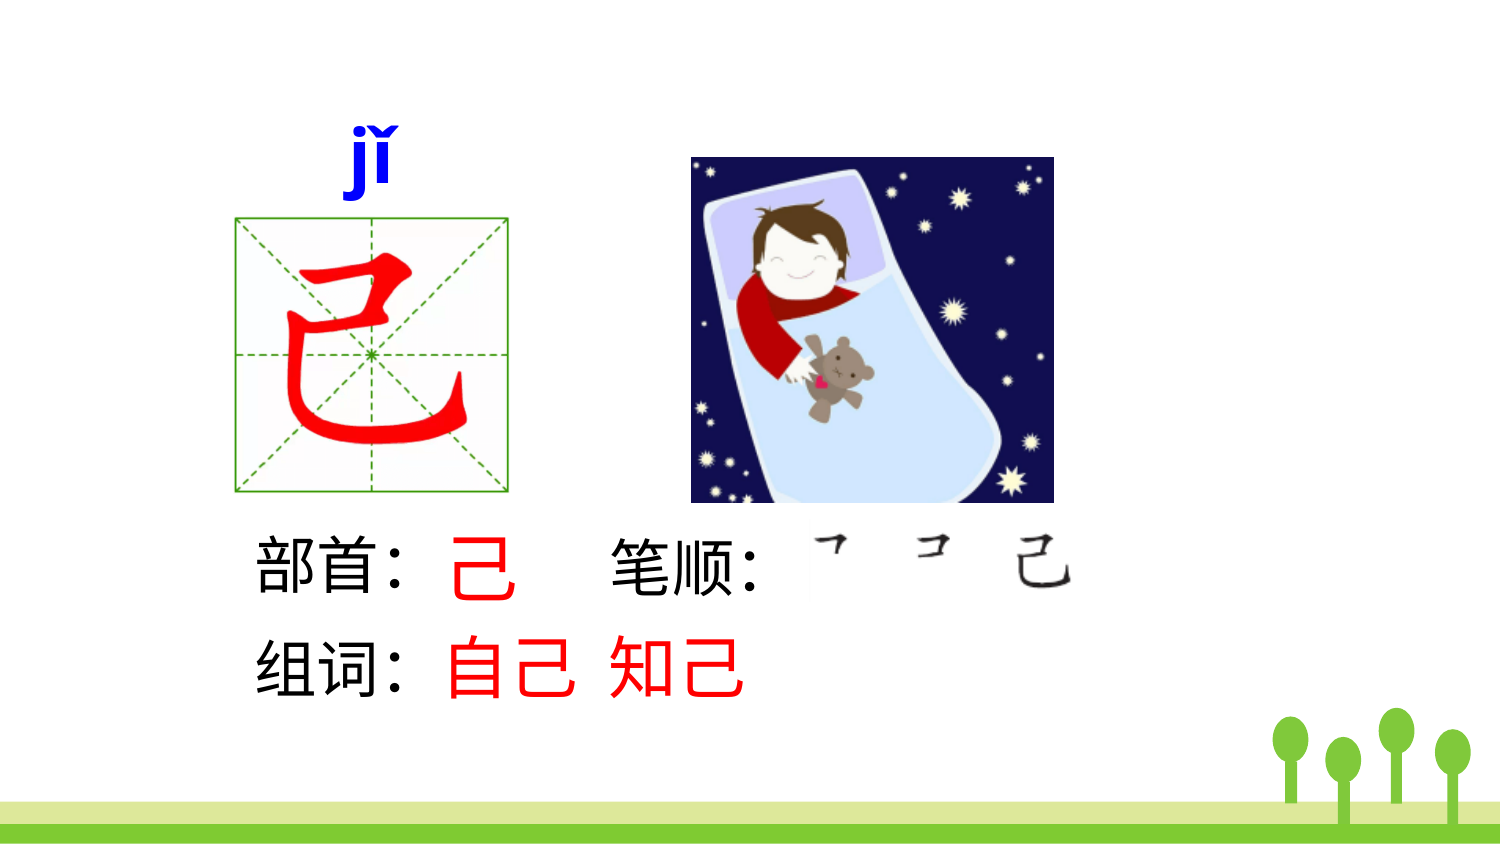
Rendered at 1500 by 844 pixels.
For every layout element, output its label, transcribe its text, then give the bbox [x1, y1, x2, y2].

picture [691, 157, 1054, 504]
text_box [0, 707, 1500, 844]
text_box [232, 215, 511, 495]
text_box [239, 600, 1071, 717]
text_box 笔顺： [598, 508, 809, 600]
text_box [239, 496, 535, 621]
text_box jǐ [337, 102, 406, 204]
picture [809, 519, 1094, 602]
